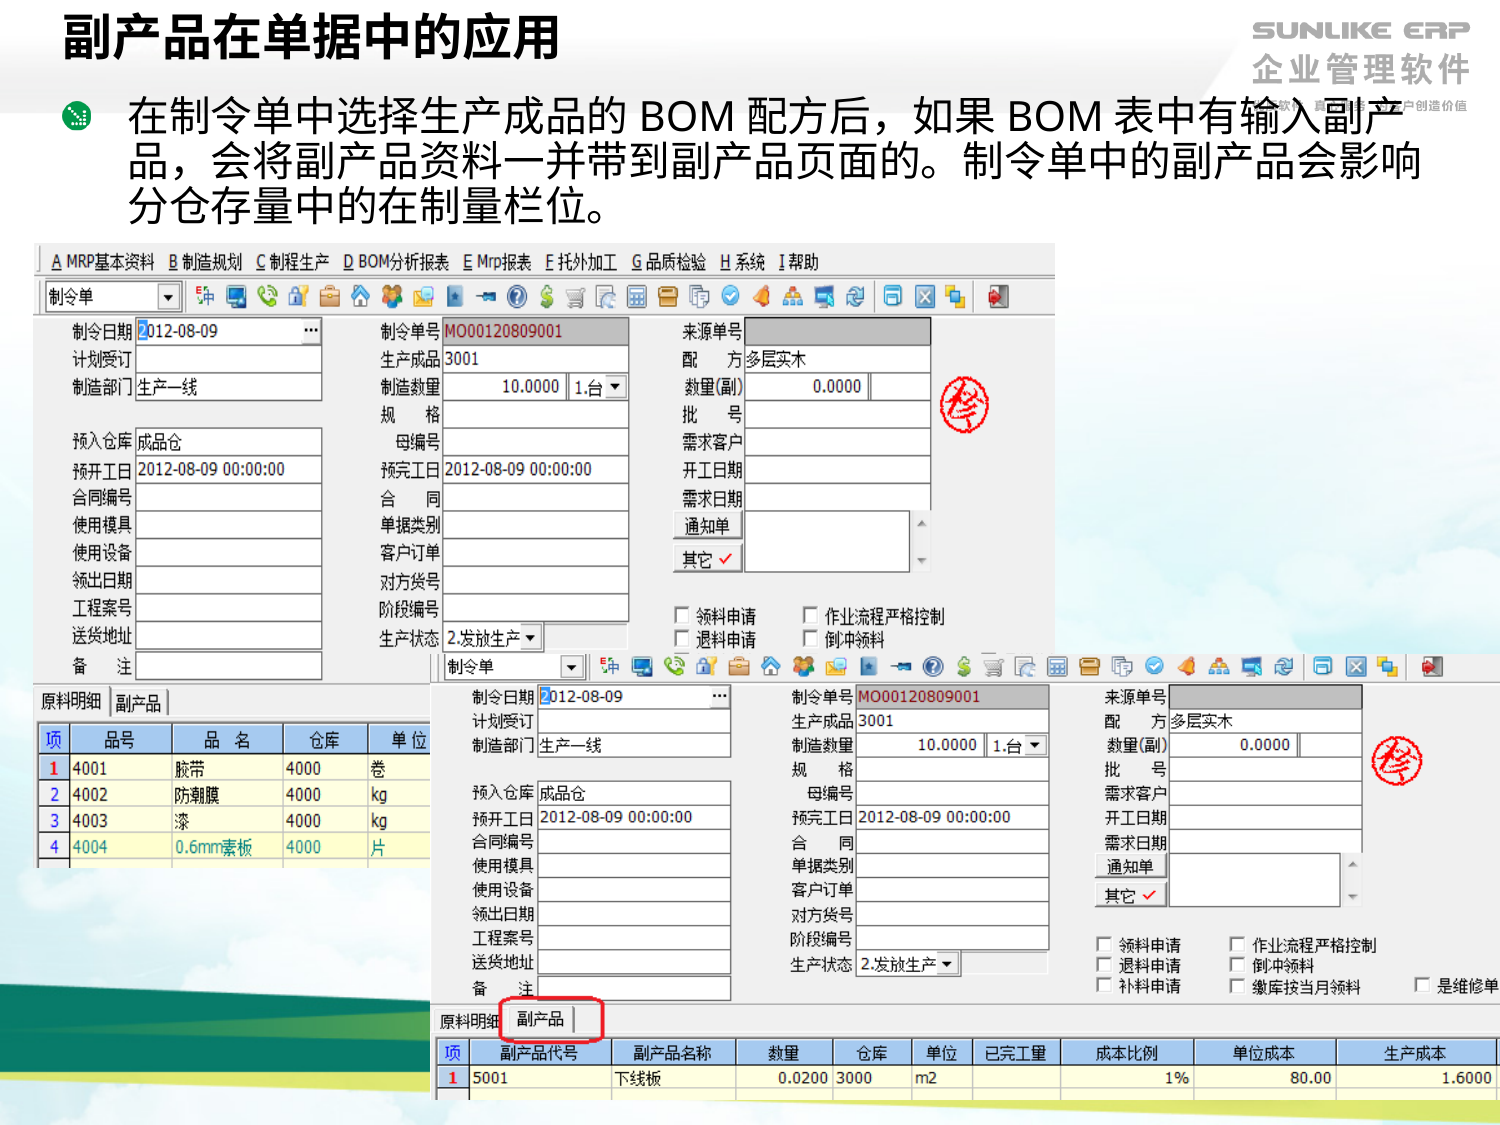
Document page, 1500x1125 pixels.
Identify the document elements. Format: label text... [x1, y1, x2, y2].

list 在制令单中选择生产成品的BOM配方后，如果BOM表中有输入副产品，会将副产品资料一并带到副产品页面的。制令单中的副产品会影响分仓存量中的在制量栏位。 [62, 95, 1438, 595]
picture [0, 0, 1500, 1125]
title 副产品在单据中的应用 [62, 12, 855, 68]
